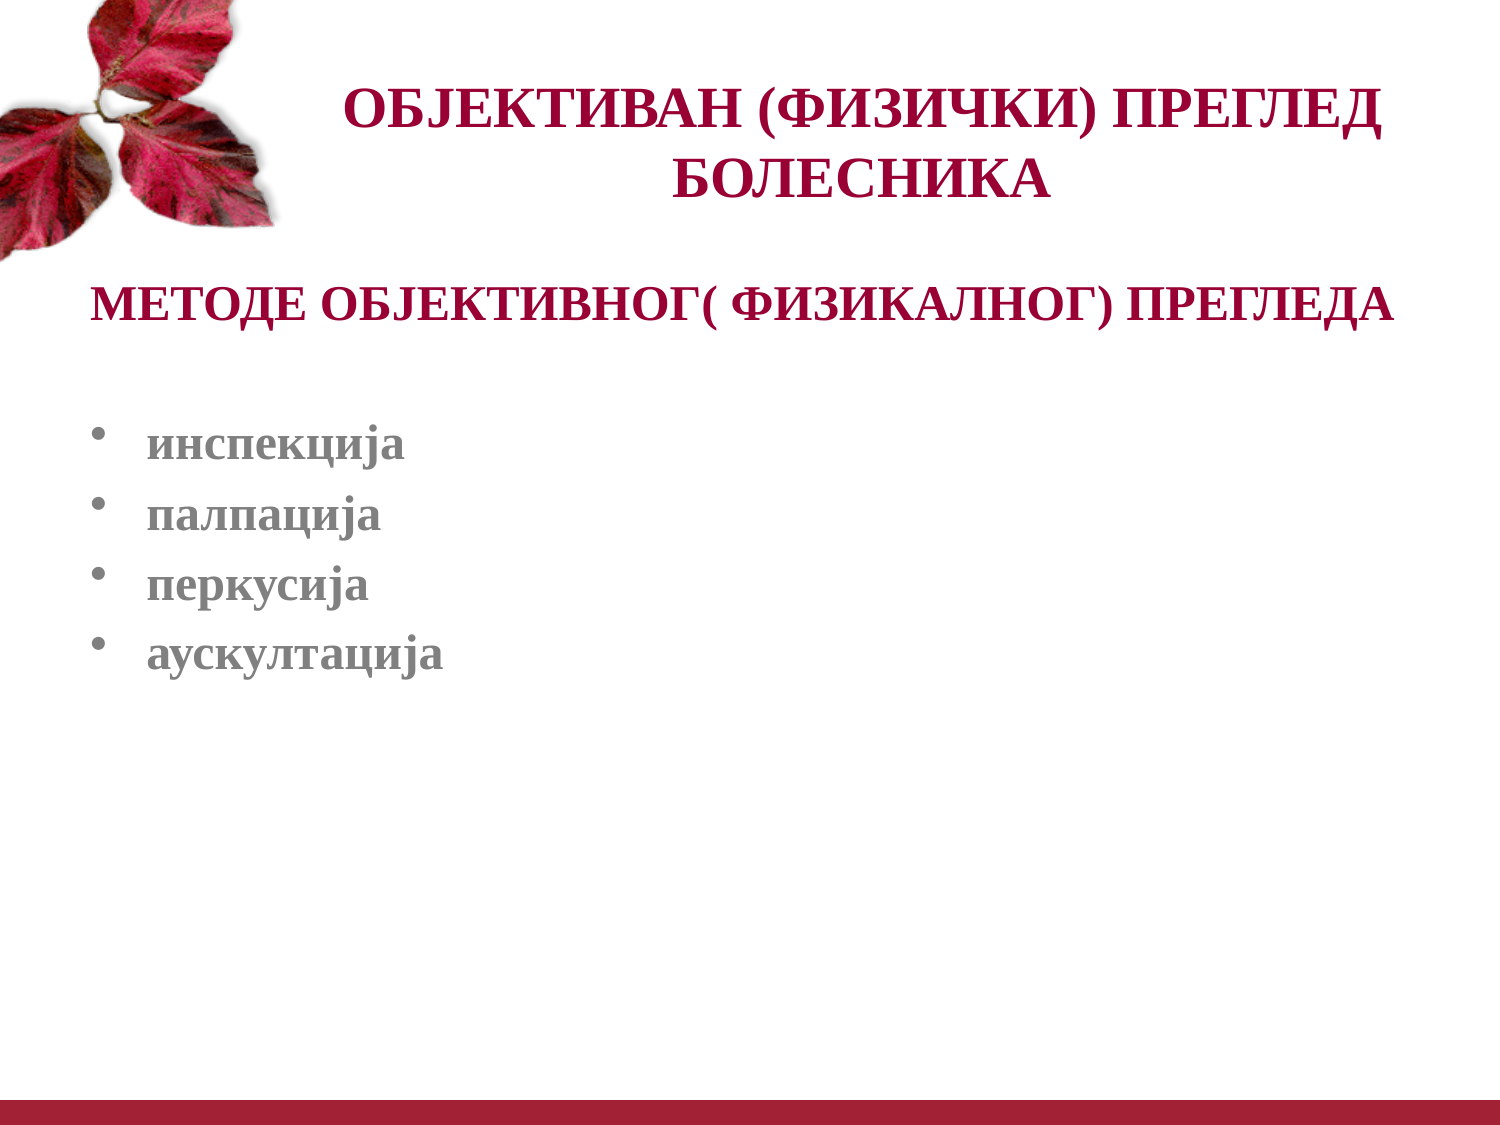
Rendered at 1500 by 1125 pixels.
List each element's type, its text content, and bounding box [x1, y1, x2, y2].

picture [0, 0, 295, 273]
title ОБЈЕКТИВАН (ФИЗИЧКИ) ПРЕГЛЕД БОЛЕСНИКА [289, 44, 1436, 233]
list МЕТОДЕ ОБЈЕКТИВНОГ( ФИЗИКАЛНОГ) ПРЕГЛЕДА инспекција палпација перкусија аускултација [74, 262, 1426, 1006]
